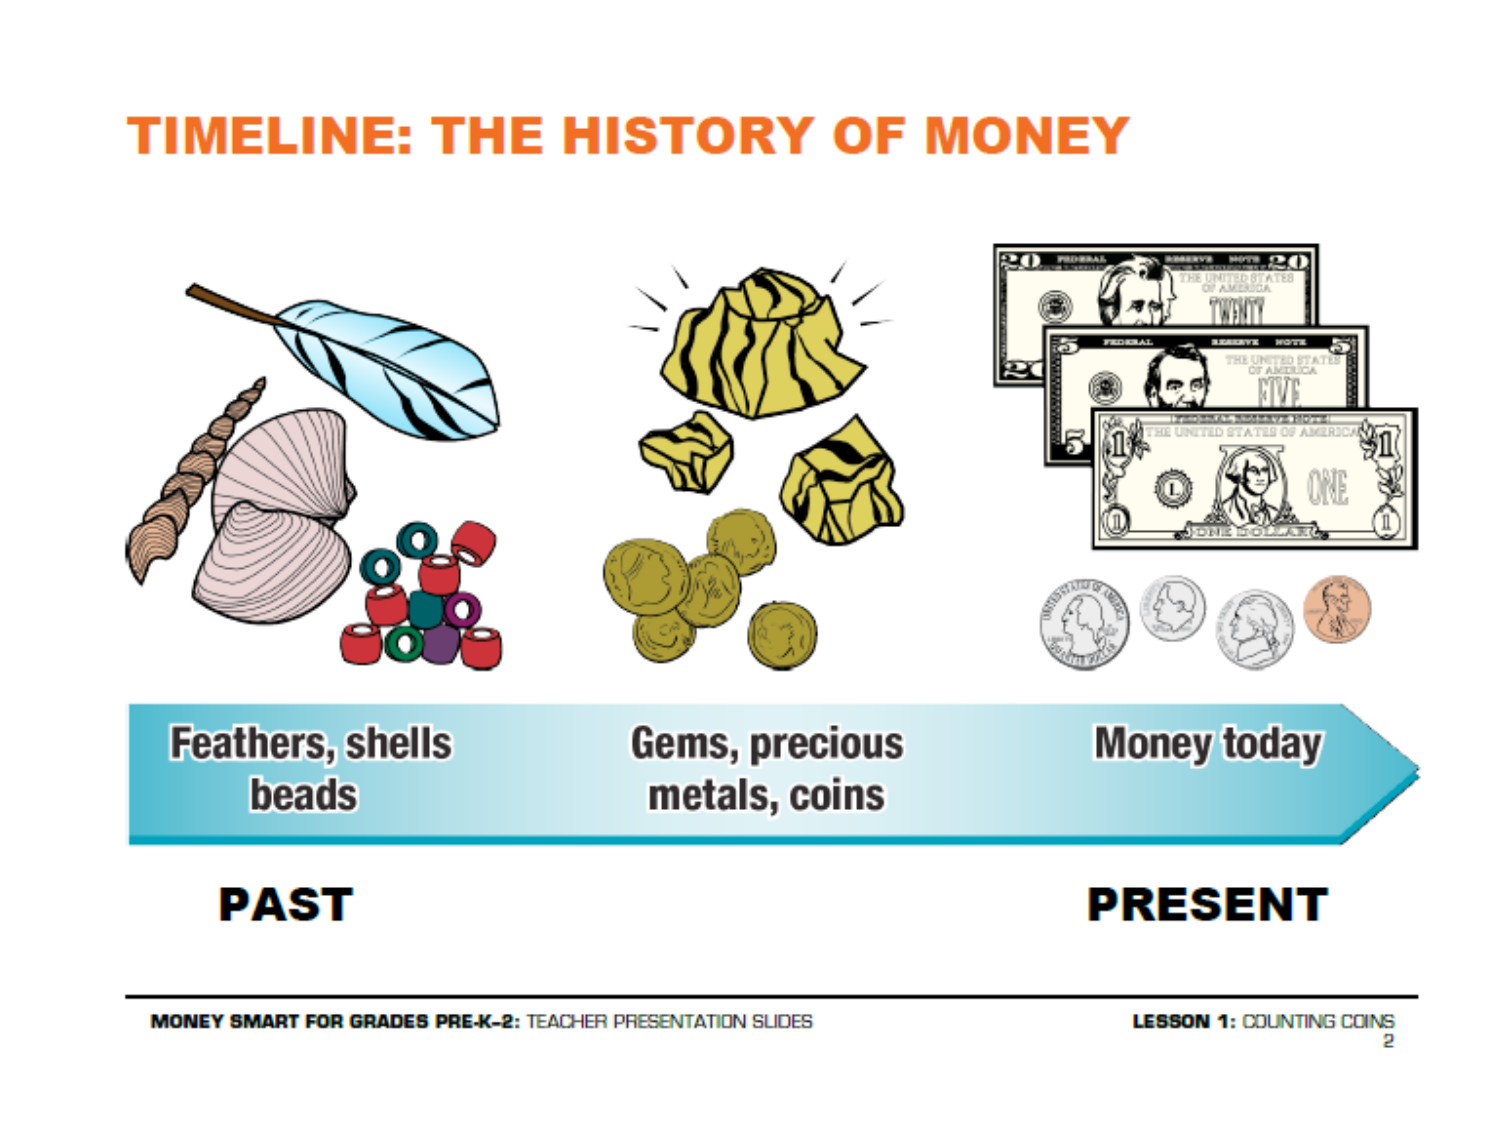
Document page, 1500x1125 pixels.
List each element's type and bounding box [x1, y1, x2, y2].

picture [74, 6, 1452, 1090]
